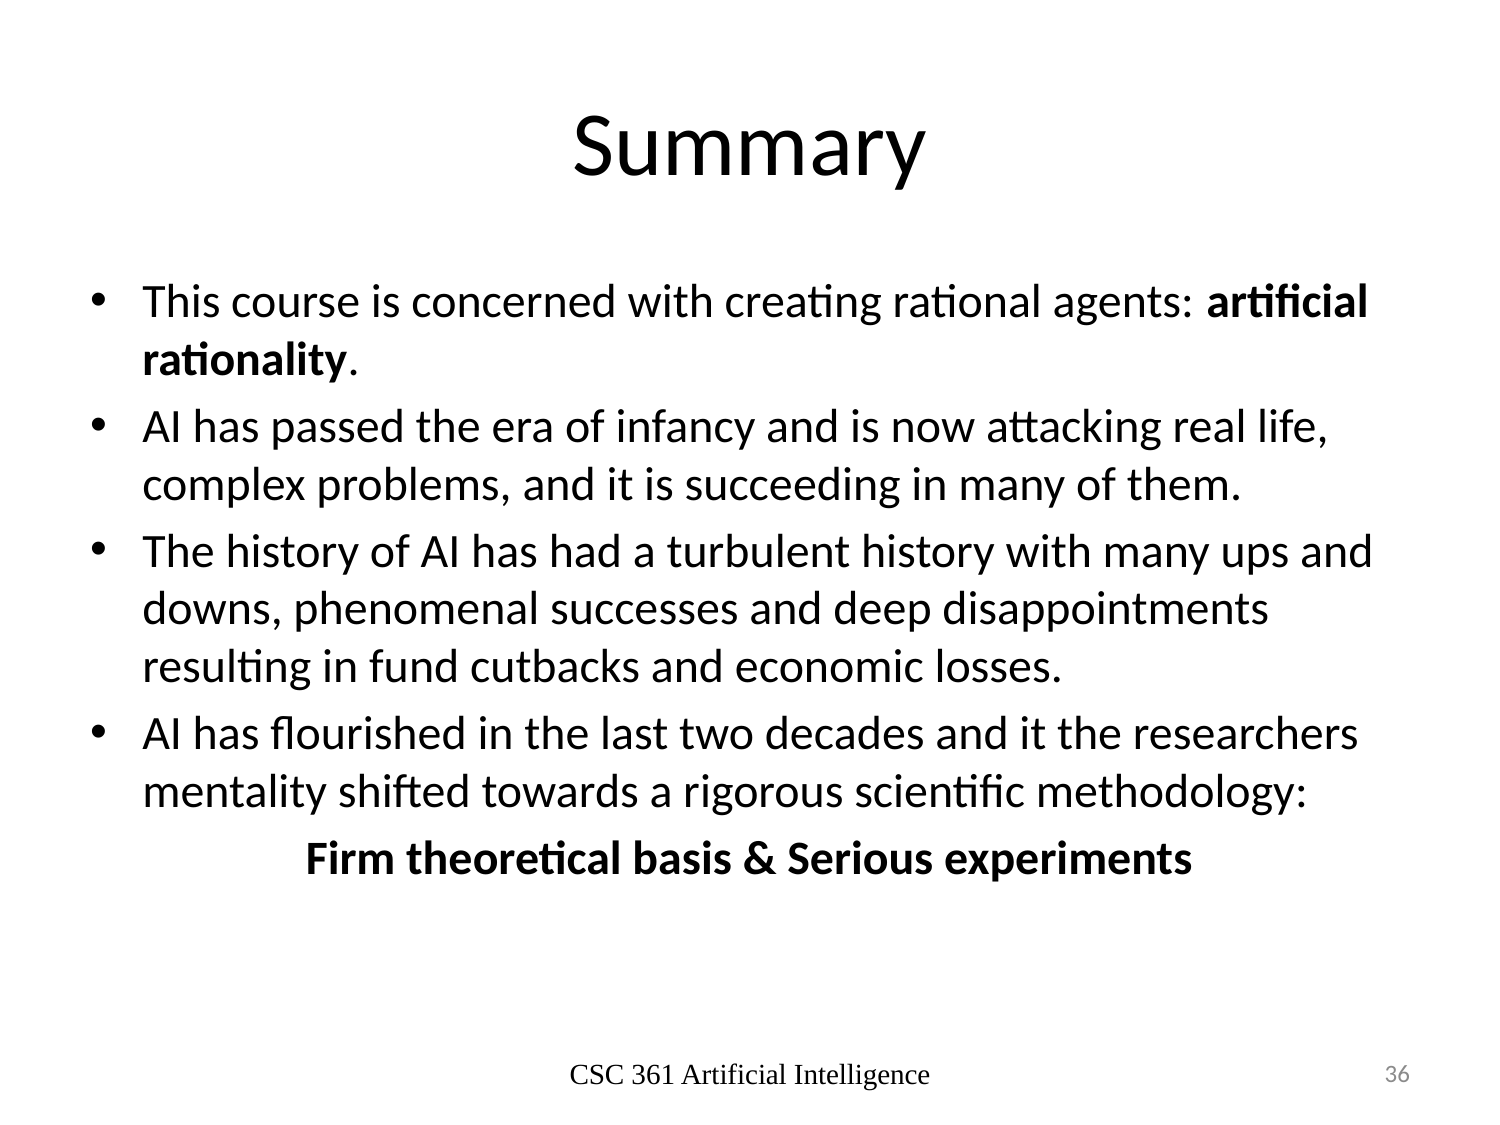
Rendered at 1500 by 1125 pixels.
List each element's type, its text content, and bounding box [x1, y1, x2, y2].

footer CSC 361 Artificial Intelligence [512, 1042, 988, 1103]
title Summary [75, 45, 1425, 233]
slide_number 36 [1074, 1042, 1425, 1103]
list This course is concerned with creating rational agents: artificial rationality. AI has passed the era of infancy and is now attacking real life, complex problems, and it is succeeding in many of them. The history of AI has had a turbulent history with many ups and downs, phenomenal successes and deep disappointments resulting in fund cutbacks and economic losses. AI has flourished in the last two decades and it the researchers mentality shifted towards a rigorous scientific methodology: Firm theoretical basis & Serious experiments [75, 262, 1425, 1005]
